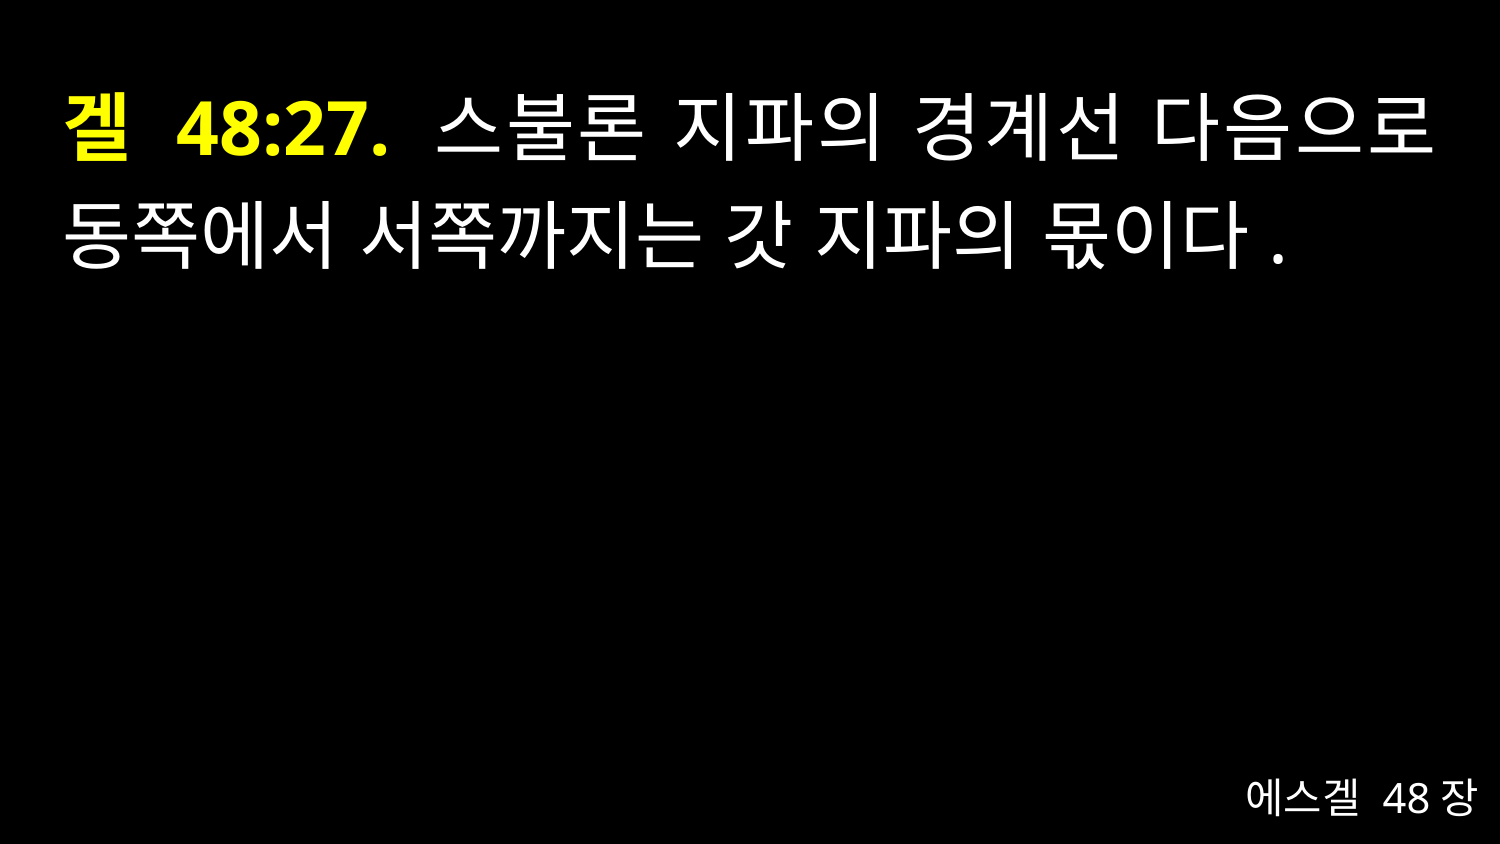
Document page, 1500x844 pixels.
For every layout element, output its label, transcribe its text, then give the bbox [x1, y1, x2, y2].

subtitle 에스겔 48장 [916, 770, 1500, 844]
title 겔 48:27. 스불론 지파의 경계선 다음으로 동쪽에서 서쪽까지는 갓 지파의 몫이다. [0, 0, 1500, 844]
